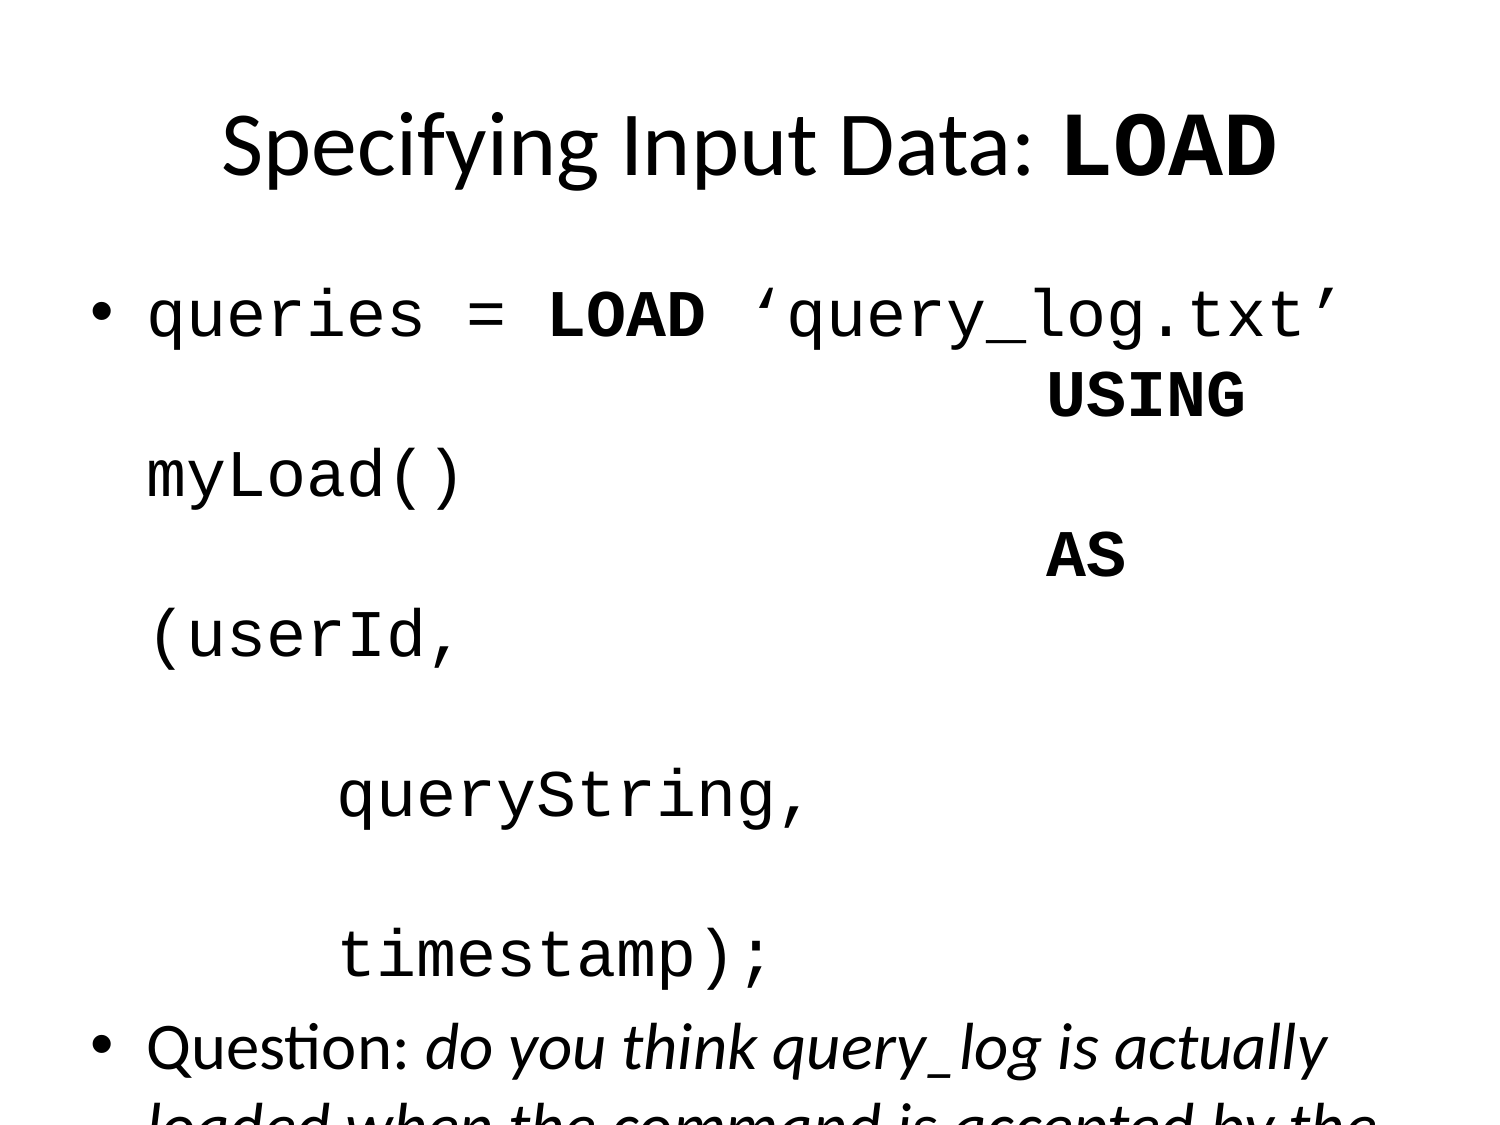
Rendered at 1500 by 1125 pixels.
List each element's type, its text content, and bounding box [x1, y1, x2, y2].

title Specifying Input Data: LOAD [75, 45, 1425, 233]
list queries = LOAD ‘query_log.txt’ USING myLoad() AS (userId, queryString, timestamp); Question: do you think query_log is actually loaded when the command is accepted by the system? [75, 262, 1425, 1005]
